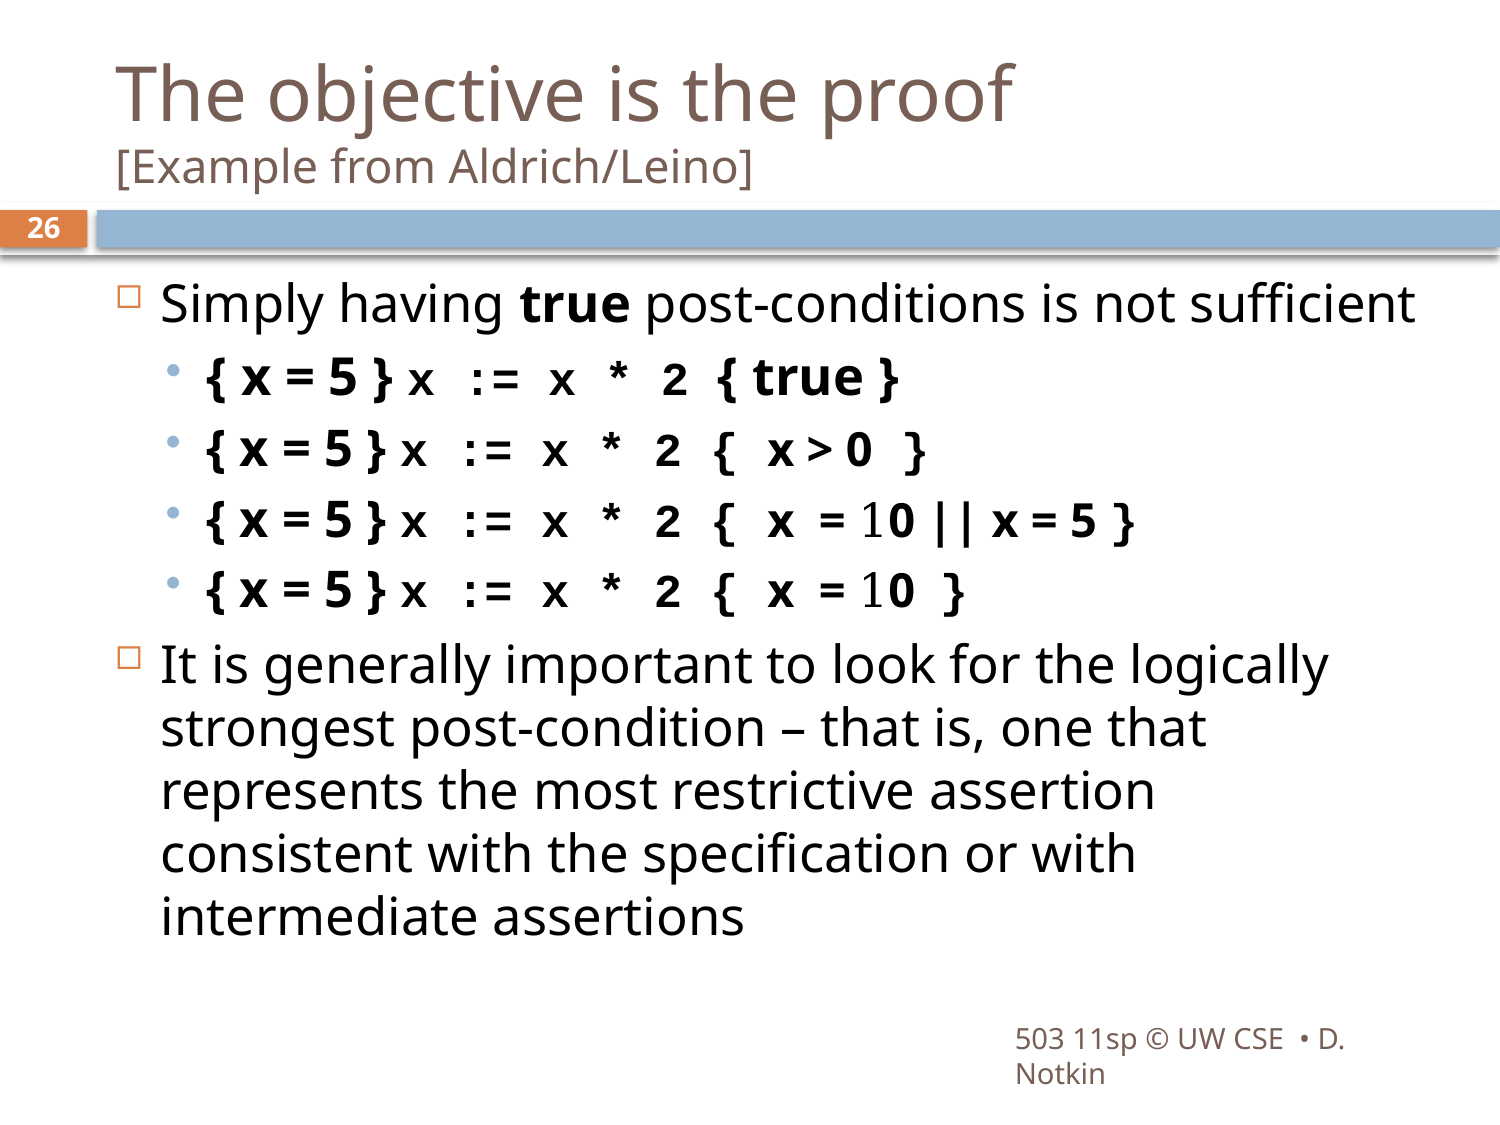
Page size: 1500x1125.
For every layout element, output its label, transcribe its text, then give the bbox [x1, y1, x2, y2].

slide_number 503 11sp © UW CSE • D. Notkin [999, 1025, 1438, 1085]
title The objective is the proof [Example from Aldrich/Leino] [100, 37, 1438, 200]
slide_number 26 [0, 208, 88, 249]
list Simply having true post-conditions is not sufficient { x = 5 } x := x * 2 { true } { x = 5 } x := x * 2 { x > 0 } { x = 5 } x := x * 2 { x = 10 || x = 5 } { x = 5 } x := x * 2 { x = 10 } It is generally important to look for the logically strongest post-condition – that is, one that represents the most restrictive assertion consistent with the specification or with intermediate assertions [100, 262, 1438, 1000]
